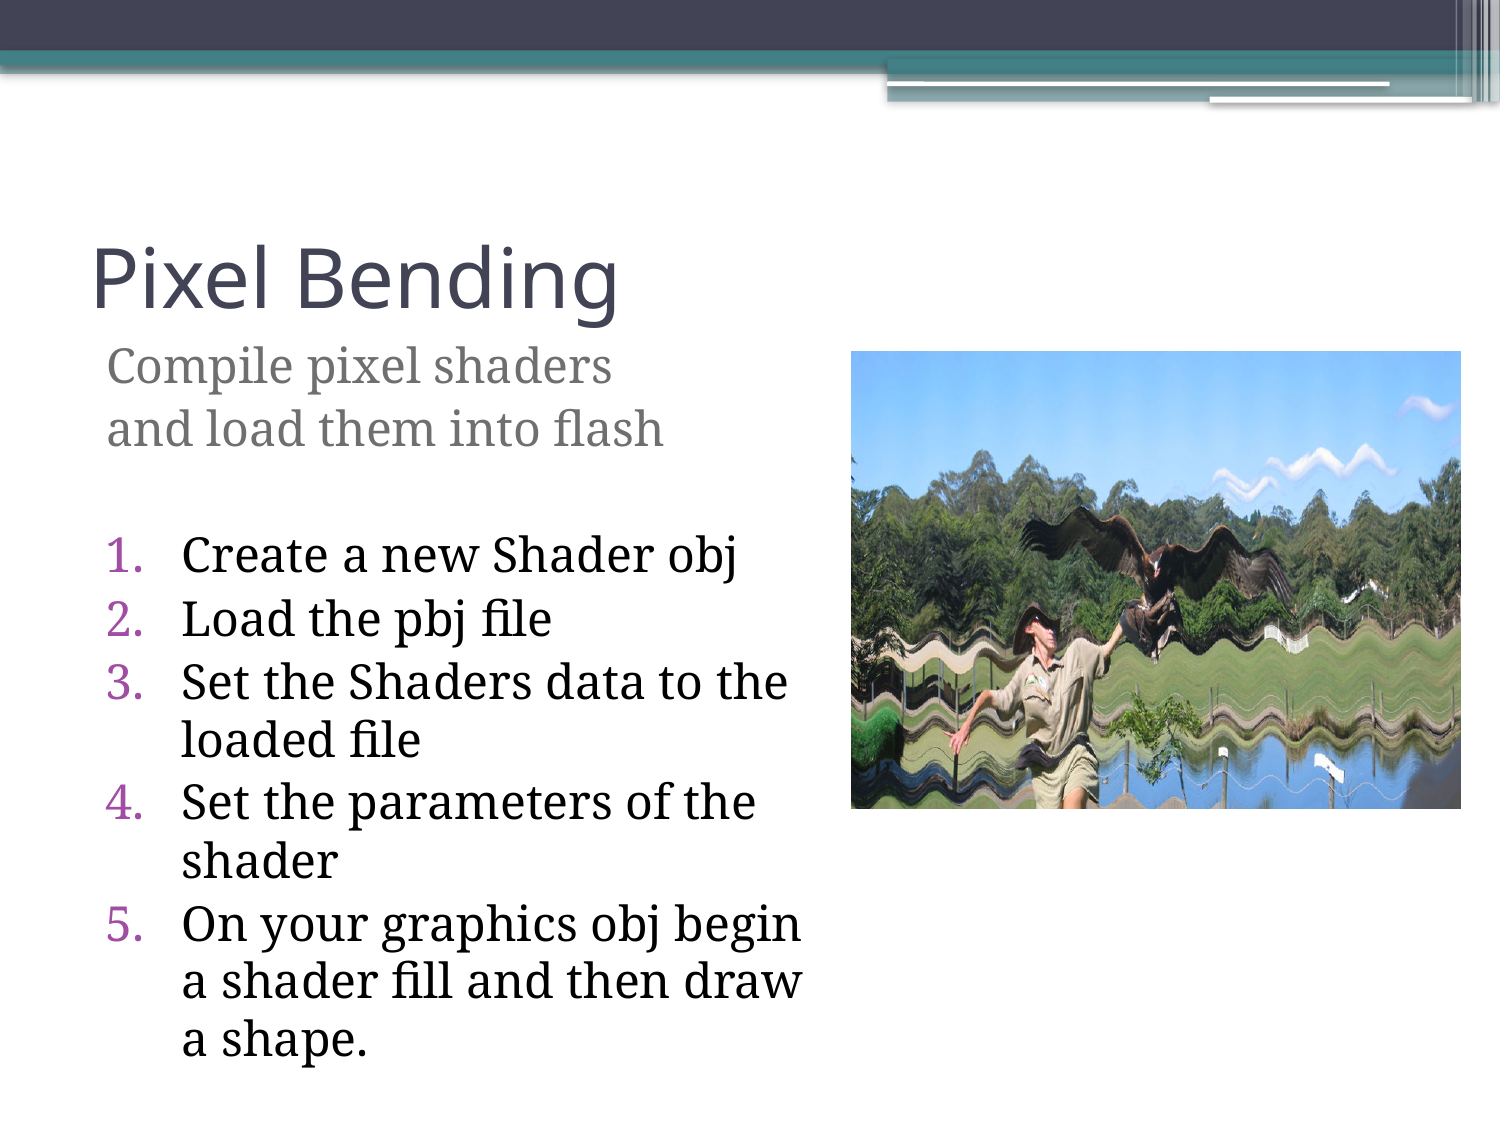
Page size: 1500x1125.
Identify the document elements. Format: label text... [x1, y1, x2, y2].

title Pixel Bending [75, 187, 1425, 363]
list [851, 351, 1461, 809]
text_box Compile pixel shaders and load them into flash Create a new Shader obj Load the pbj file Set the Shaders data to the loaded file Set the parameters of the shader On your graphics obj begin a shader fill and then draw a shape. [75, 328, 832, 1078]
